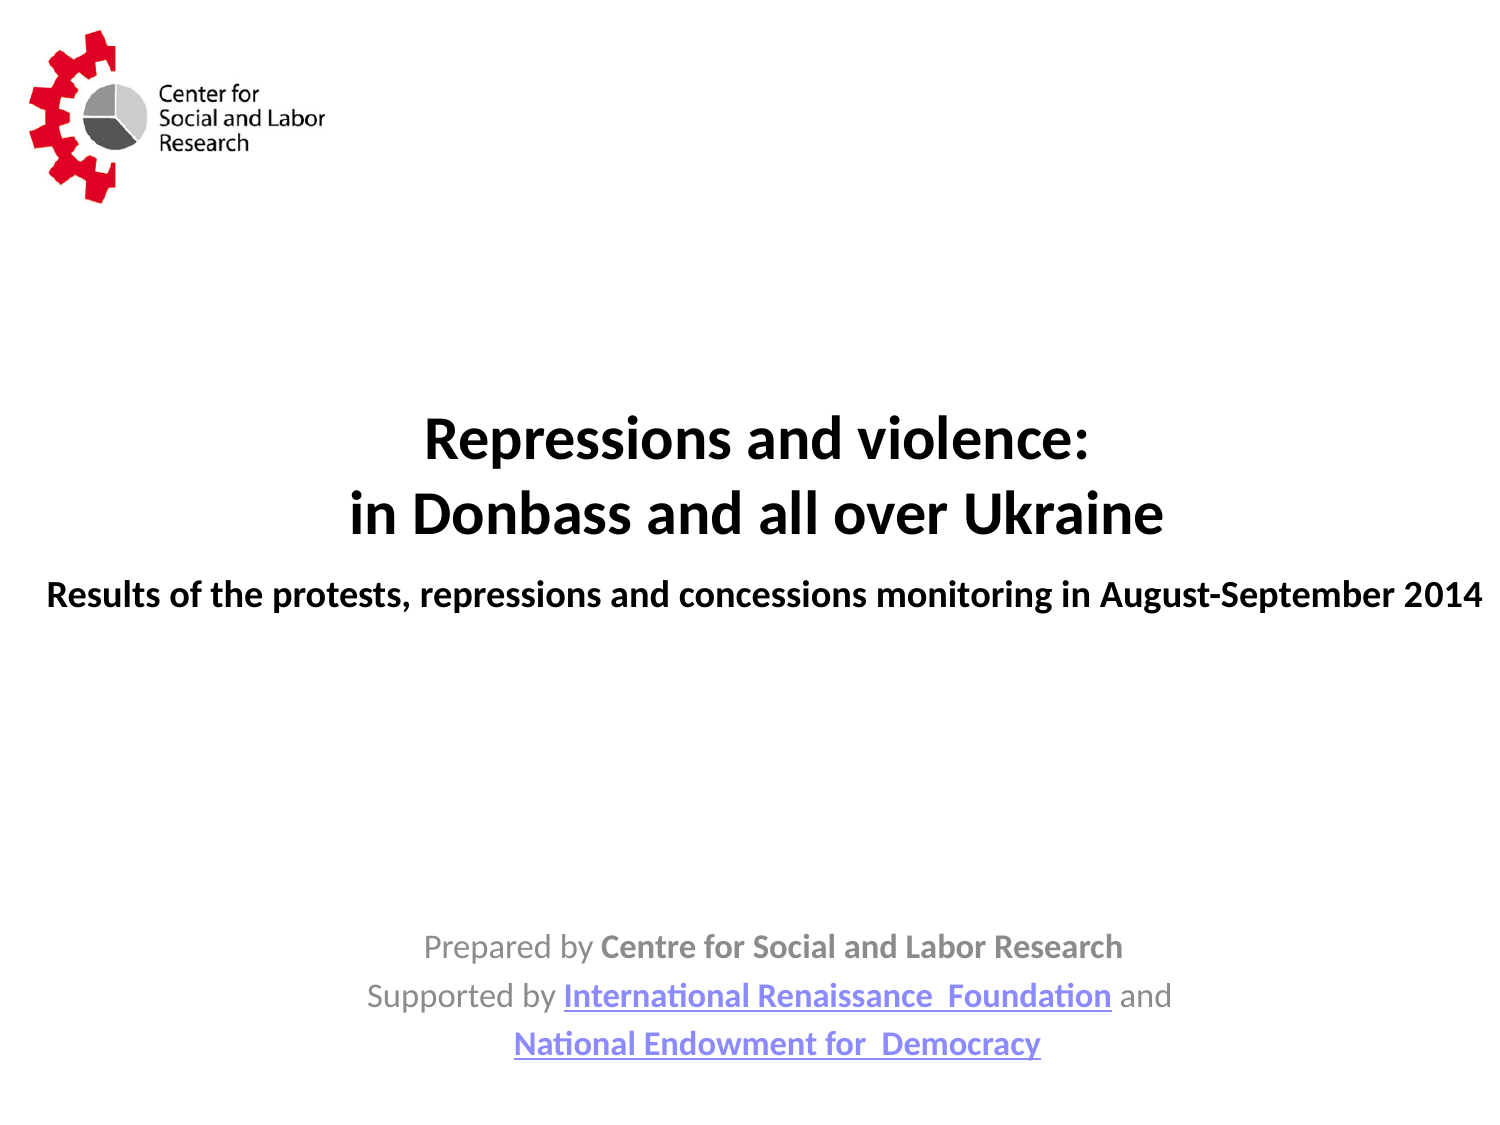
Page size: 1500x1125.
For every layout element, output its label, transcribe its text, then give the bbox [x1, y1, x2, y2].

title Repressions and violence: in Donbass and all over Ukraine Results of the protests, repressions and concessions monitoring in August-September 2014 [29, 385, 1500, 627]
subtitle Prepared by Centre for Social and Labor Research Supported by International Renaissance Foundation and National Endowment for Democracy [183, 916, 1365, 1071]
picture [29, 30, 326, 204]
